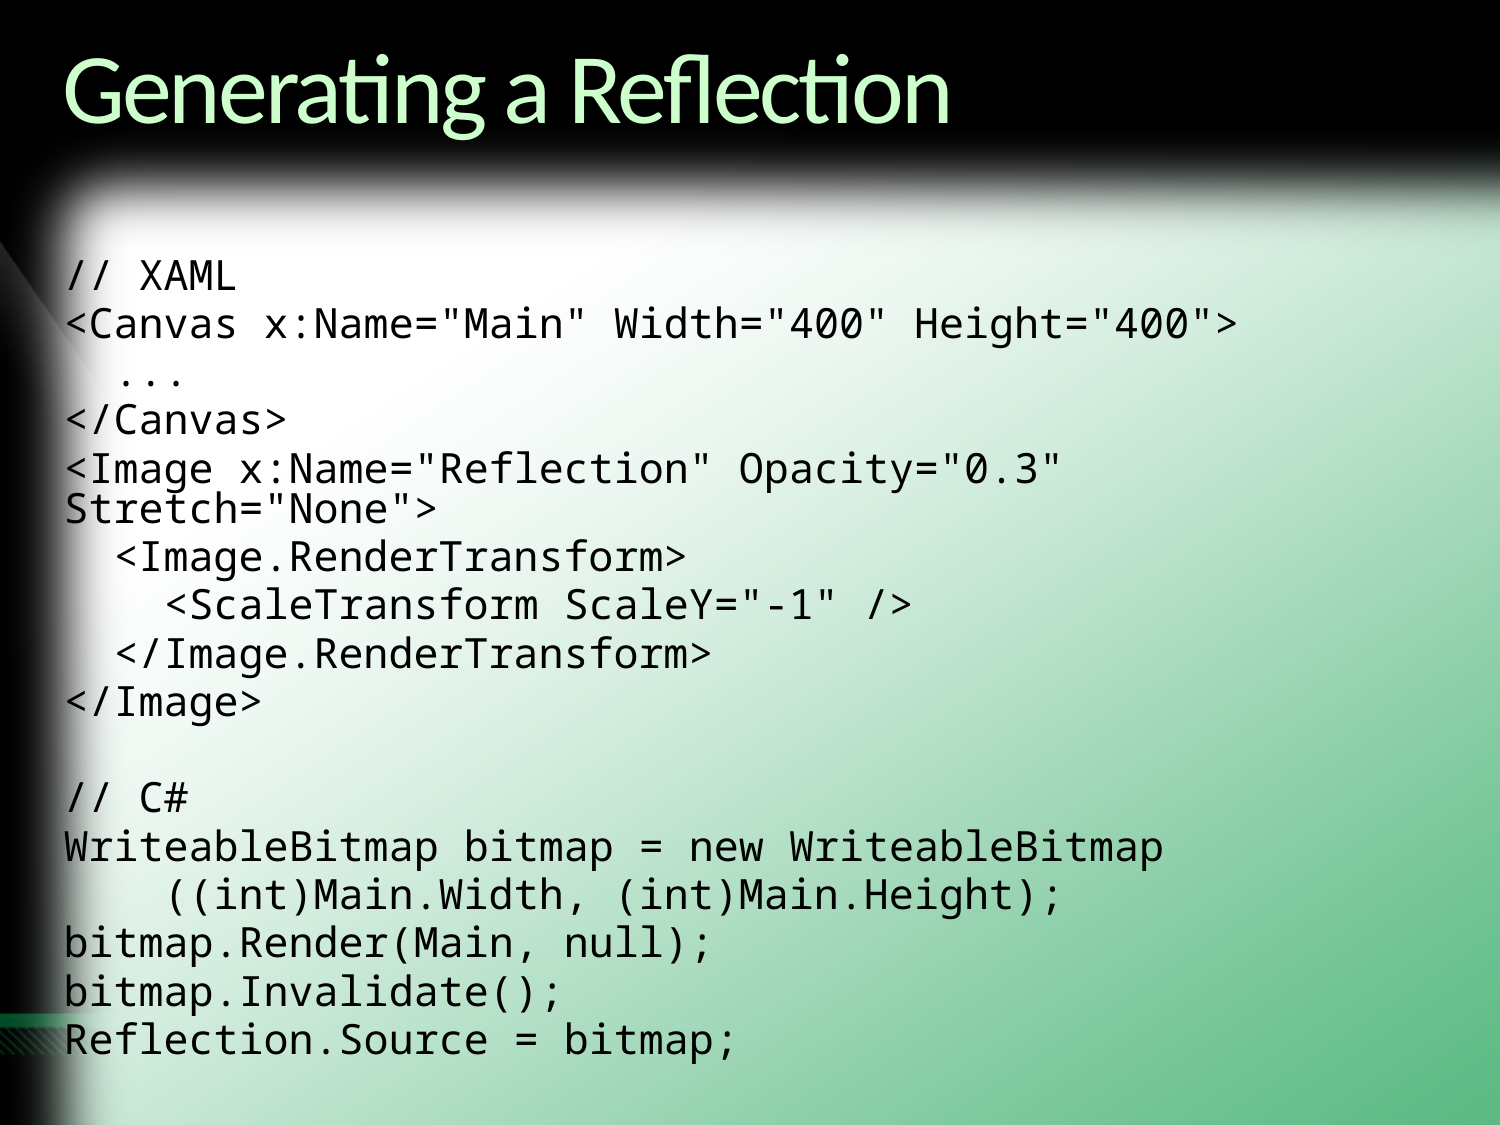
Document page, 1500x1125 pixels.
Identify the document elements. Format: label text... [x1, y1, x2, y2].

list // XAML <Canvas x:Name="Main" Width="400" Height="400"> ... </Canvas> <Image x:Name="Reflection" Opacity="0.3" Stretch="None"> <Image.RenderTransform> <ScaleTransform ScaleY="-1" /> </Image.RenderTransform> </Image> // C# WriteableBitmap bitmap = new WriteableBitmap ((int)Main.Width, (int)Main.Height); bitmap.Render(Main, null); bitmap.Invalidate(); Reflection.Source = bitmap; [63, 257, 1433, 537]
title Generating a Reflection [62, 37, 1438, 147]
picture [0, 0, 1500, 1125]
